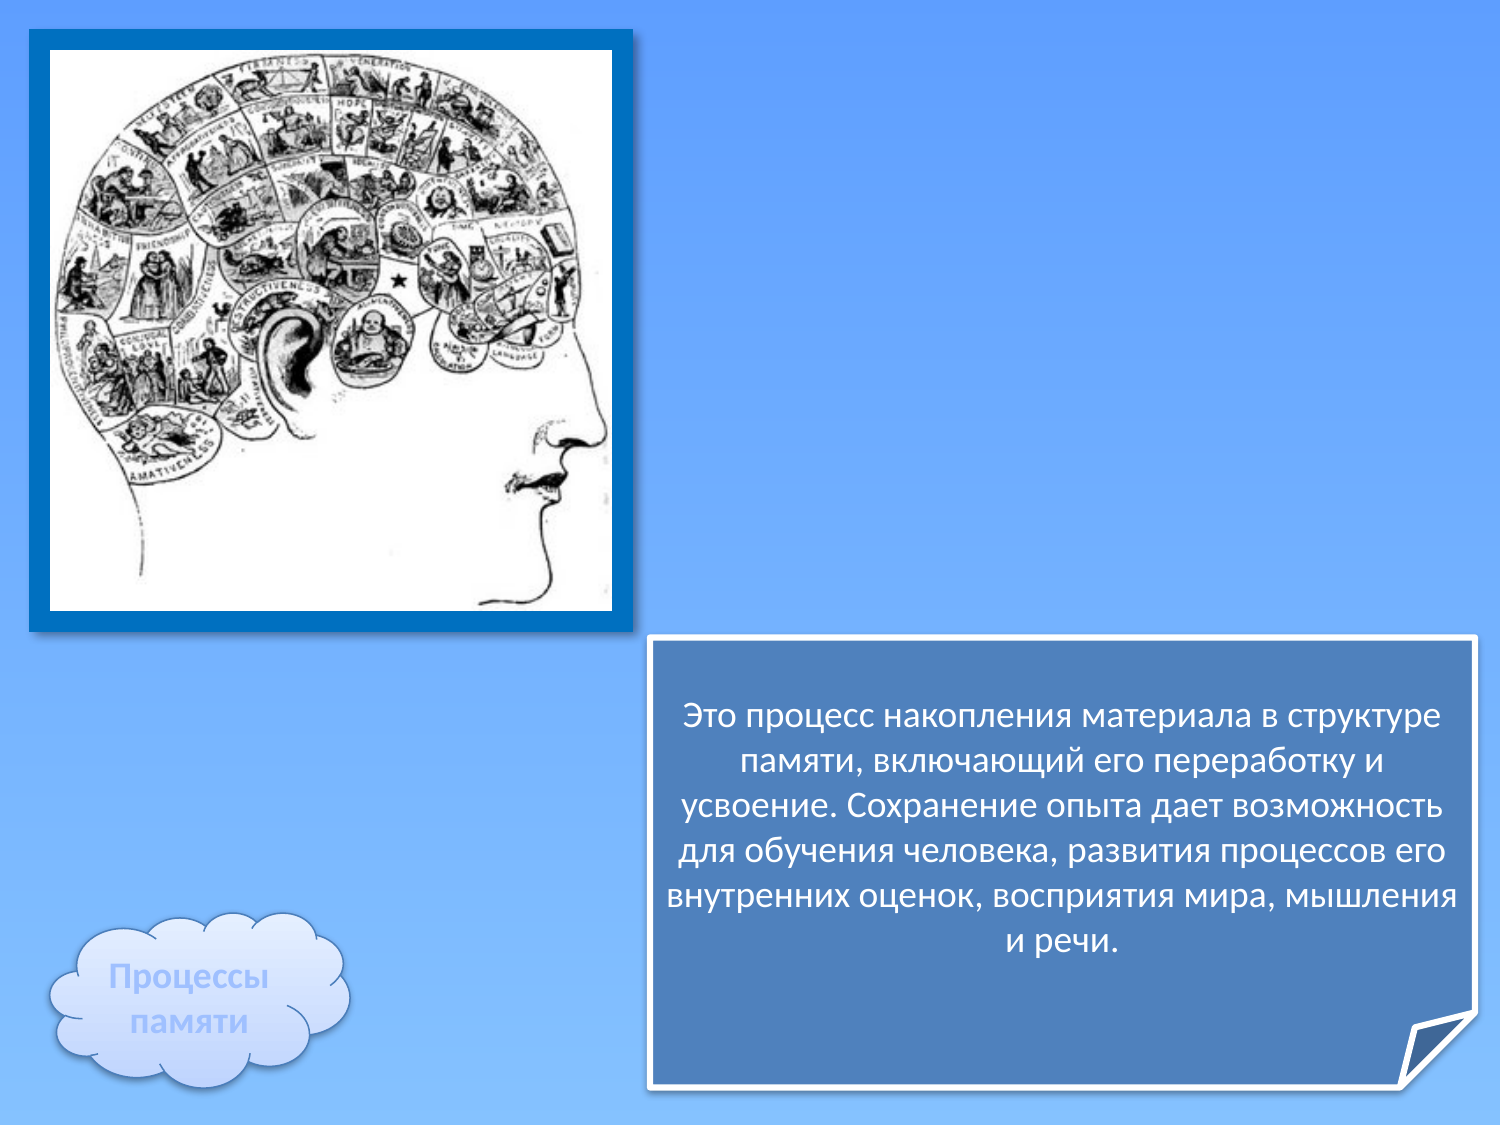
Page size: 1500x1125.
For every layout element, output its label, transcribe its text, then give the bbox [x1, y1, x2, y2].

text_box Это процесс накопления материала в структуре памяти, включающий его переработку и усвоение. Сохранение опыта дает возможность для обучения человека, развития процессов его внутренних оценок, восприятия мира, мышления и речи. [646, 634, 1479, 1091]
text_box Процессы памяти [48, 912, 351, 1089]
picture [49, 49, 613, 611]
